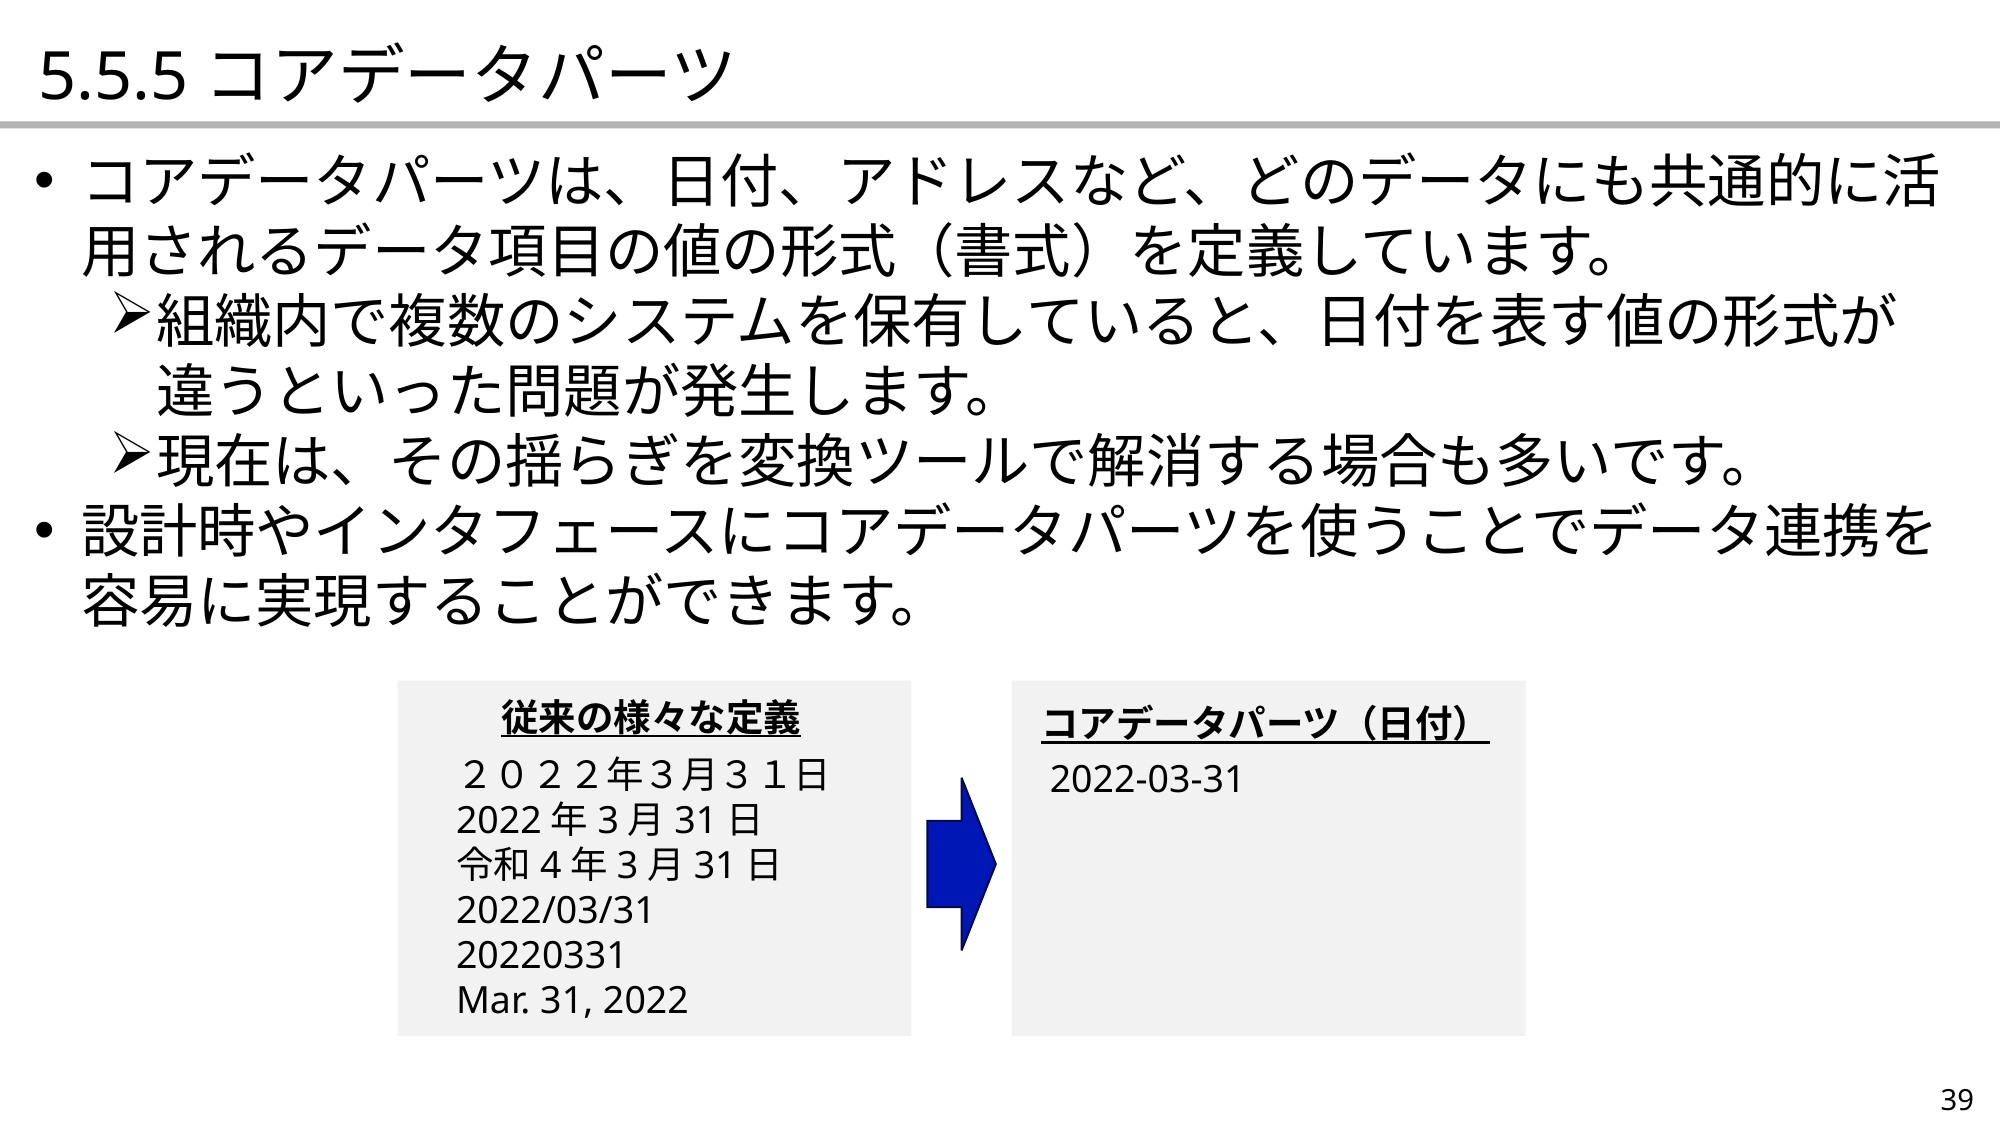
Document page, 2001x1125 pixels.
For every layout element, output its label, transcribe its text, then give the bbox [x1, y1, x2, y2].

text_box 従来の様々な定義 [397, 686, 906, 747]
text_box [1011, 680, 1527, 1037]
text_box 5.5.5コアデータパーツ [23, 34, 1910, 121]
text_box [396, 680, 912, 1037]
slide_number 39 [1881, 1073, 1989, 1124]
text_box 2022-03-31 [1035, 753, 1261, 808]
text_box コアデータパーツは、日付、アドレスなど、どのデータにも共通的に活用されるデータ項目の値の形式（書式）を定義しています。 組織内で複数のシステムを保有していると、日付を表す値の形式が違うといった問題が発生します。 現在は、その揺らぎを変換ツールで解消する場合も多いです。 設計時やインタフェースにコアデータパーツを使うことでデータ連携を容易に実現することができます。 [19, 137, 1957, 642]
text_box [926, 777, 997, 951]
text_box コアデータパーツ（日付） [1011, 693, 1520, 753]
text_box ２０２２年３月３１日 2022年3月31日 令和4年3月31日 2022/03/31 20220331 Mar. 31, 2022 [441, 747, 846, 1029]
